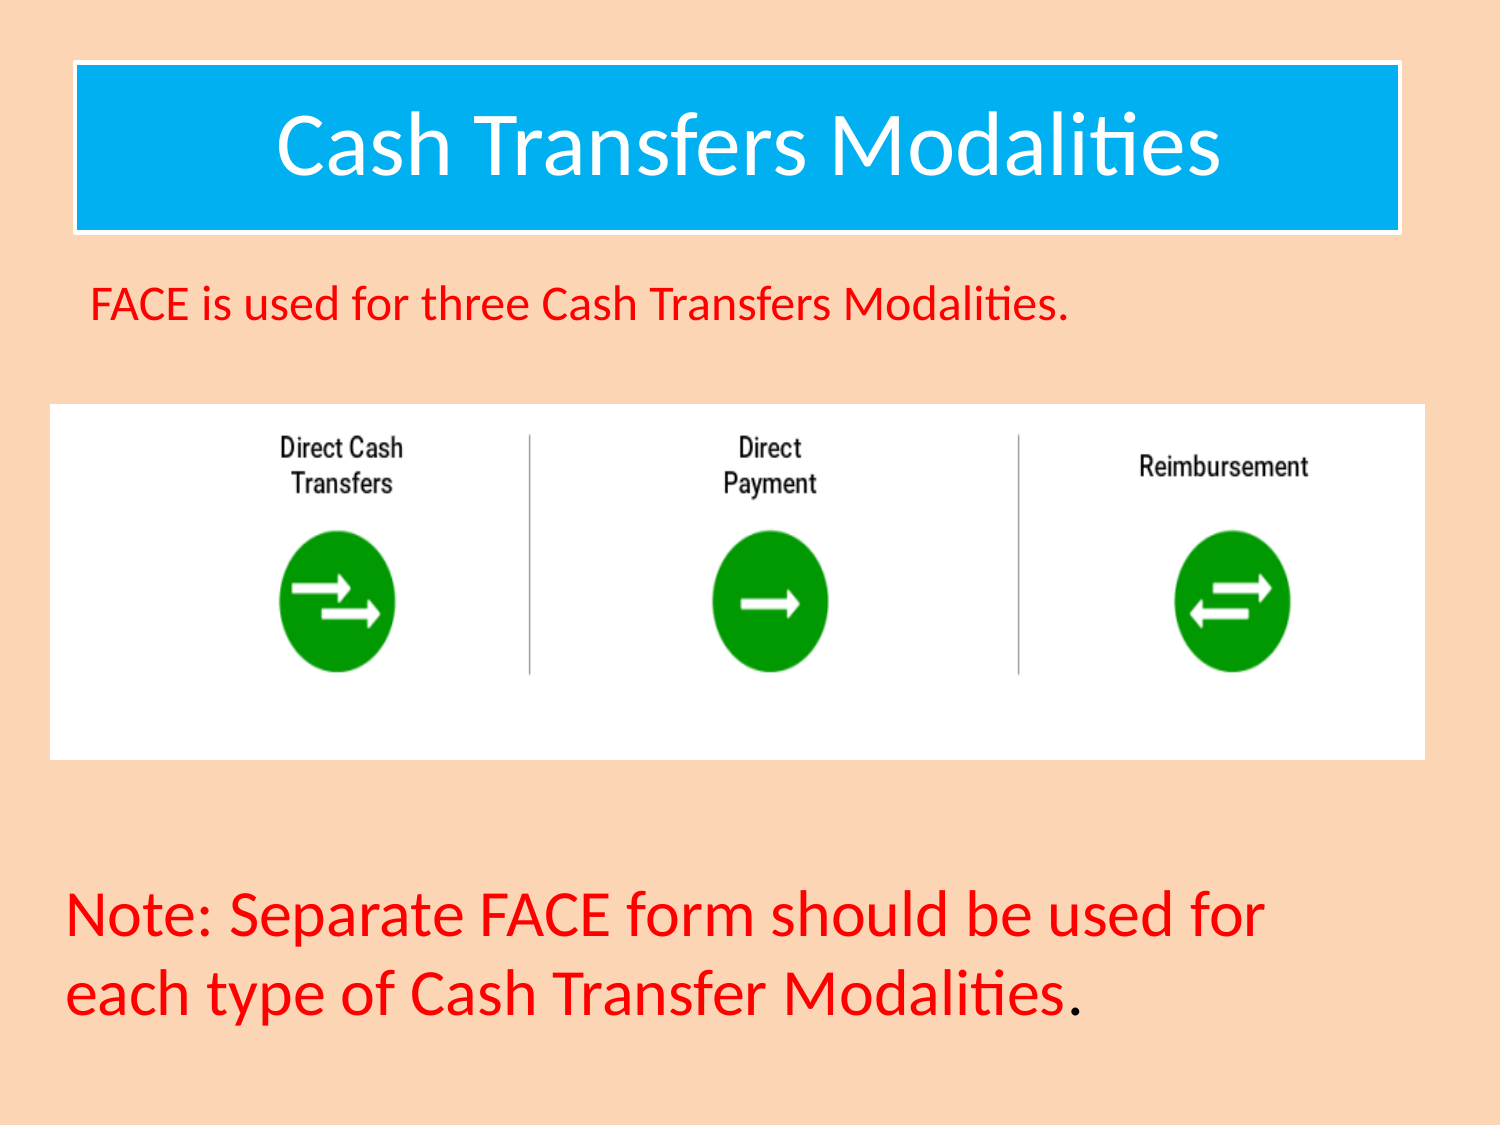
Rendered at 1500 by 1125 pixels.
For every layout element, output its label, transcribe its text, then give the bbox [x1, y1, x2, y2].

list FACE is used for three Cash Transfers Modalities. [75, 262, 1425, 375]
picture [49, 404, 1426, 760]
title Cash Transfers Modalities [75, 45, 1425, 233]
text_box Note: Separate FACE form should be used for each type of Cash Transfer Modalities. [49, 862, 1400, 1038]
